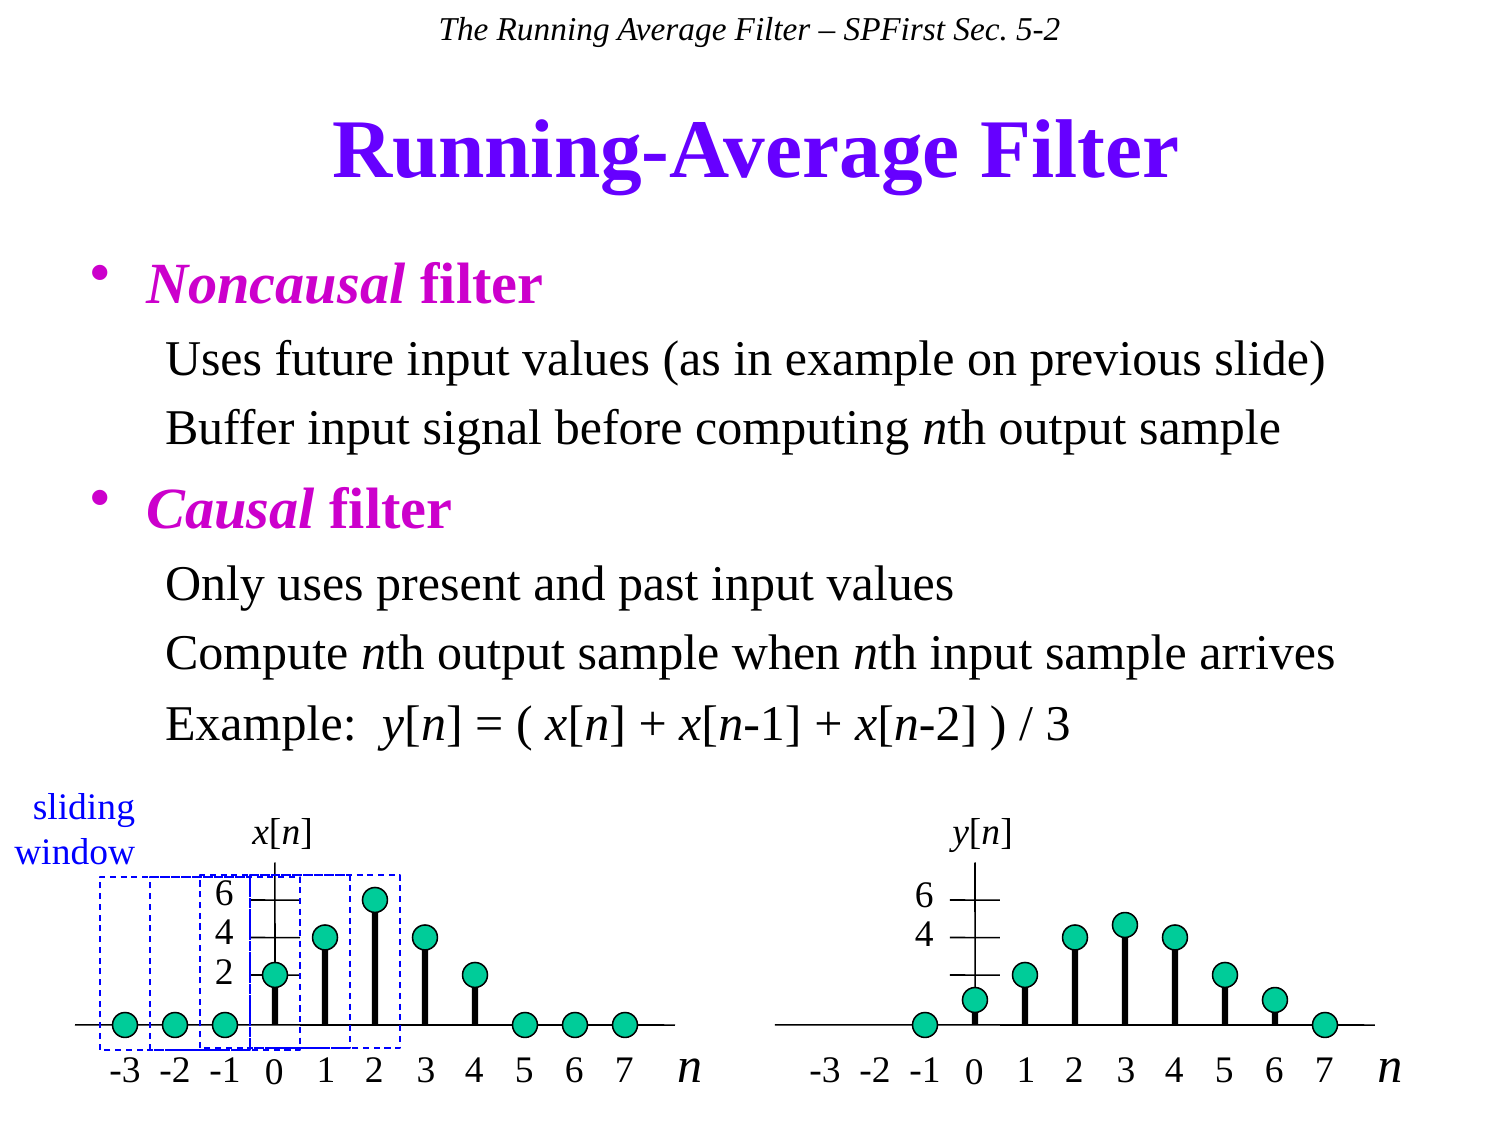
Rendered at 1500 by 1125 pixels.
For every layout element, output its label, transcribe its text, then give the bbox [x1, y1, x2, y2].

text_box n [1379, 1024, 1450, 1100]
text_box sliding window [0, 774, 150, 880]
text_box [774, 799, 1376, 1101]
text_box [74, 799, 676, 1101]
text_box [1012, 962, 1038, 1026]
text_box The Running Average Filter – SPFirst Sec. 5-2 [0, 0, 1500, 55]
text_box Causal filter Only uses present and past input values Compute nth output sample when nth input sample arrives Example: y[n] = ( x[n] + x[n-1] + x[n-2] ) / 3 [74, 462, 1438, 775]
list Noncausal filter Uses future input values (as in example on previous slide) Buffer input signal before computing nth output sample [75, 237, 1438, 462]
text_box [1062, 924, 1088, 1026]
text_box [962, 987, 988, 1026]
title Running-Average Filter [75, 55, 1438, 237]
text_box n [679, 1024, 750, 1100]
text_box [1262, 987, 1288, 1026]
